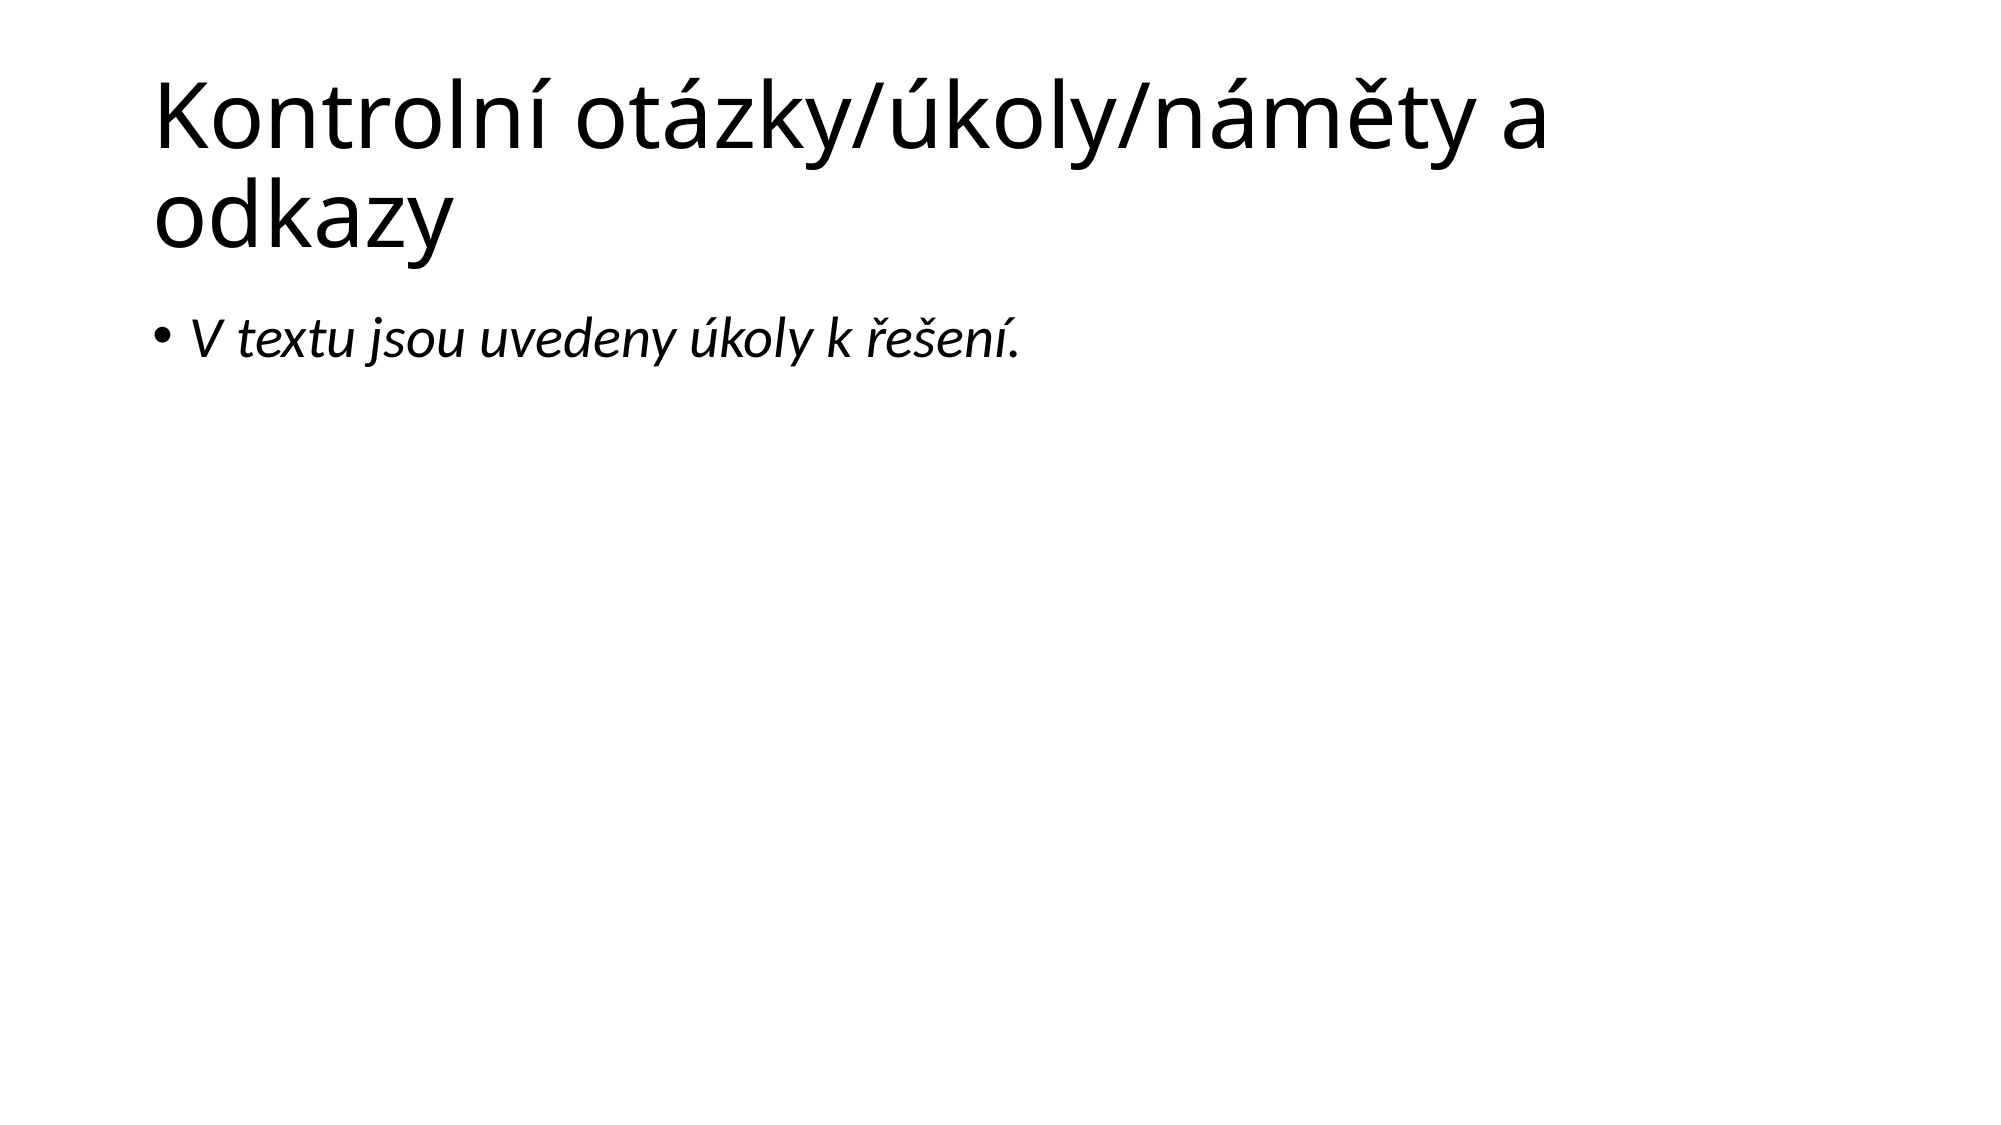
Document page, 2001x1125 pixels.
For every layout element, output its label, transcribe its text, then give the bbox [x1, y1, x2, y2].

title Kontrolní otázky/úkoly/náměty a odkazy [137, 59, 1863, 278]
list V textu jsou uvedeny úkoly k řešení. [137, 299, 1863, 1014]
